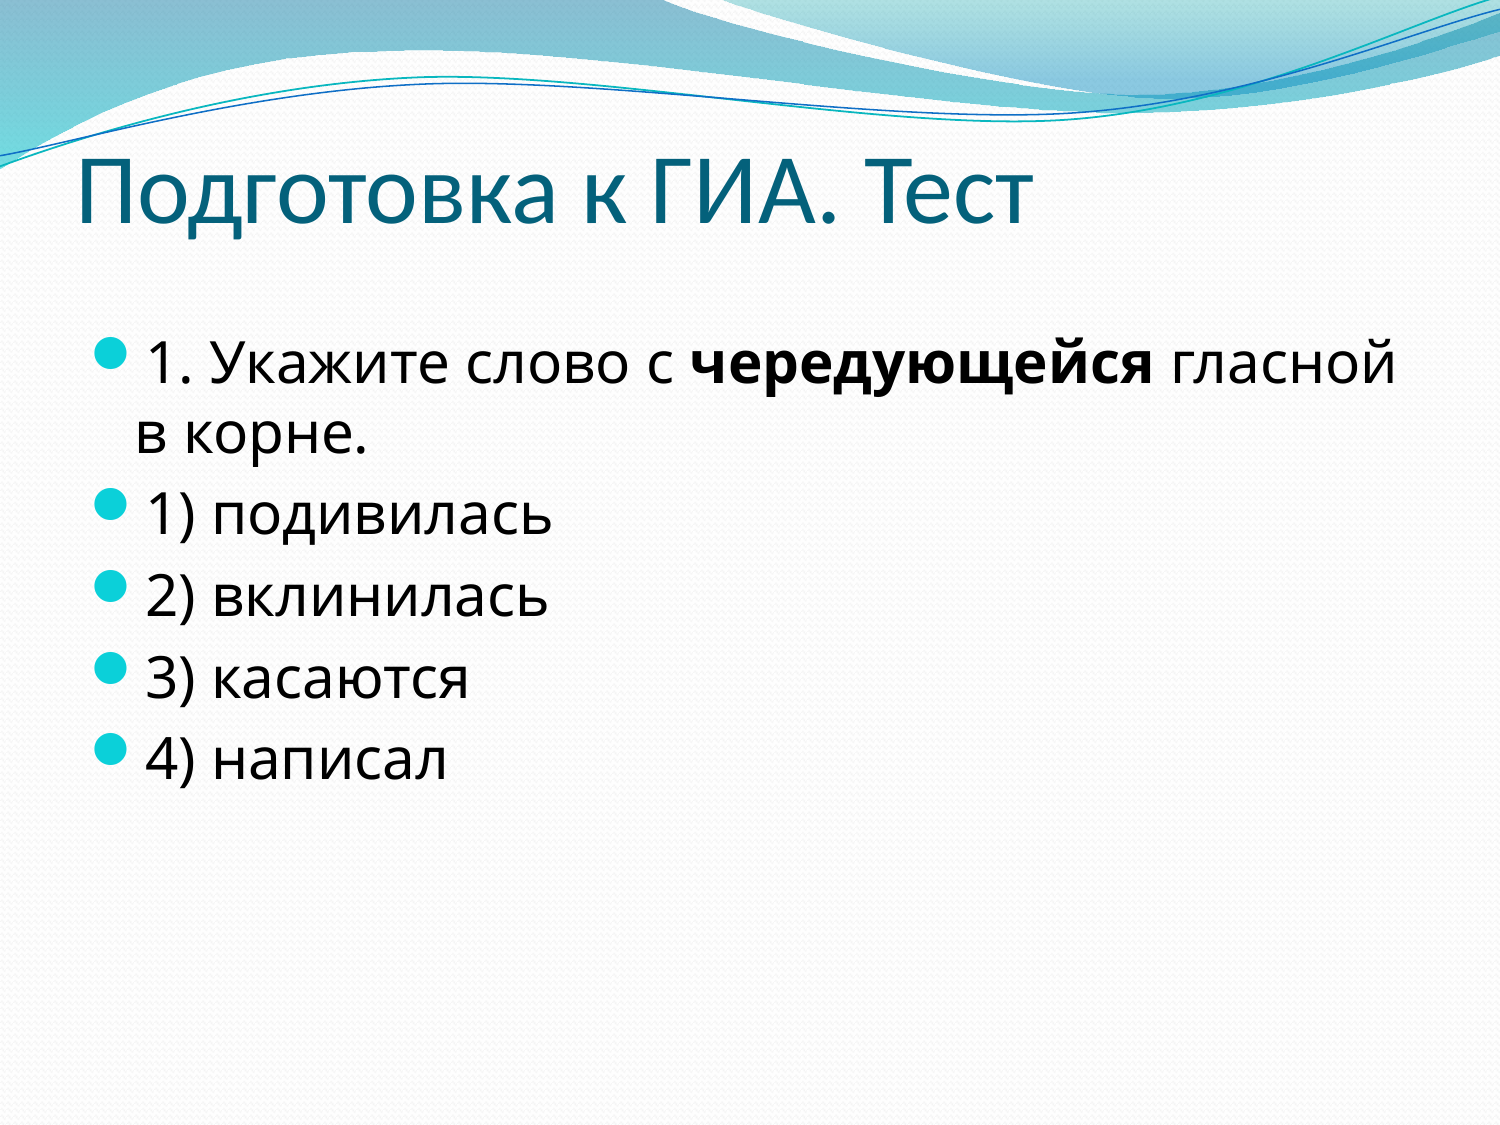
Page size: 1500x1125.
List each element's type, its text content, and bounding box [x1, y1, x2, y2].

list 1. Укажите слово с чередующейся гласной в корне. 1) подивилась 2) вклинилась 3) касаются 4) написал [75, 317, 1425, 1038]
title Подготовка к ГИА. Тест [75, 115, 1425, 244]
